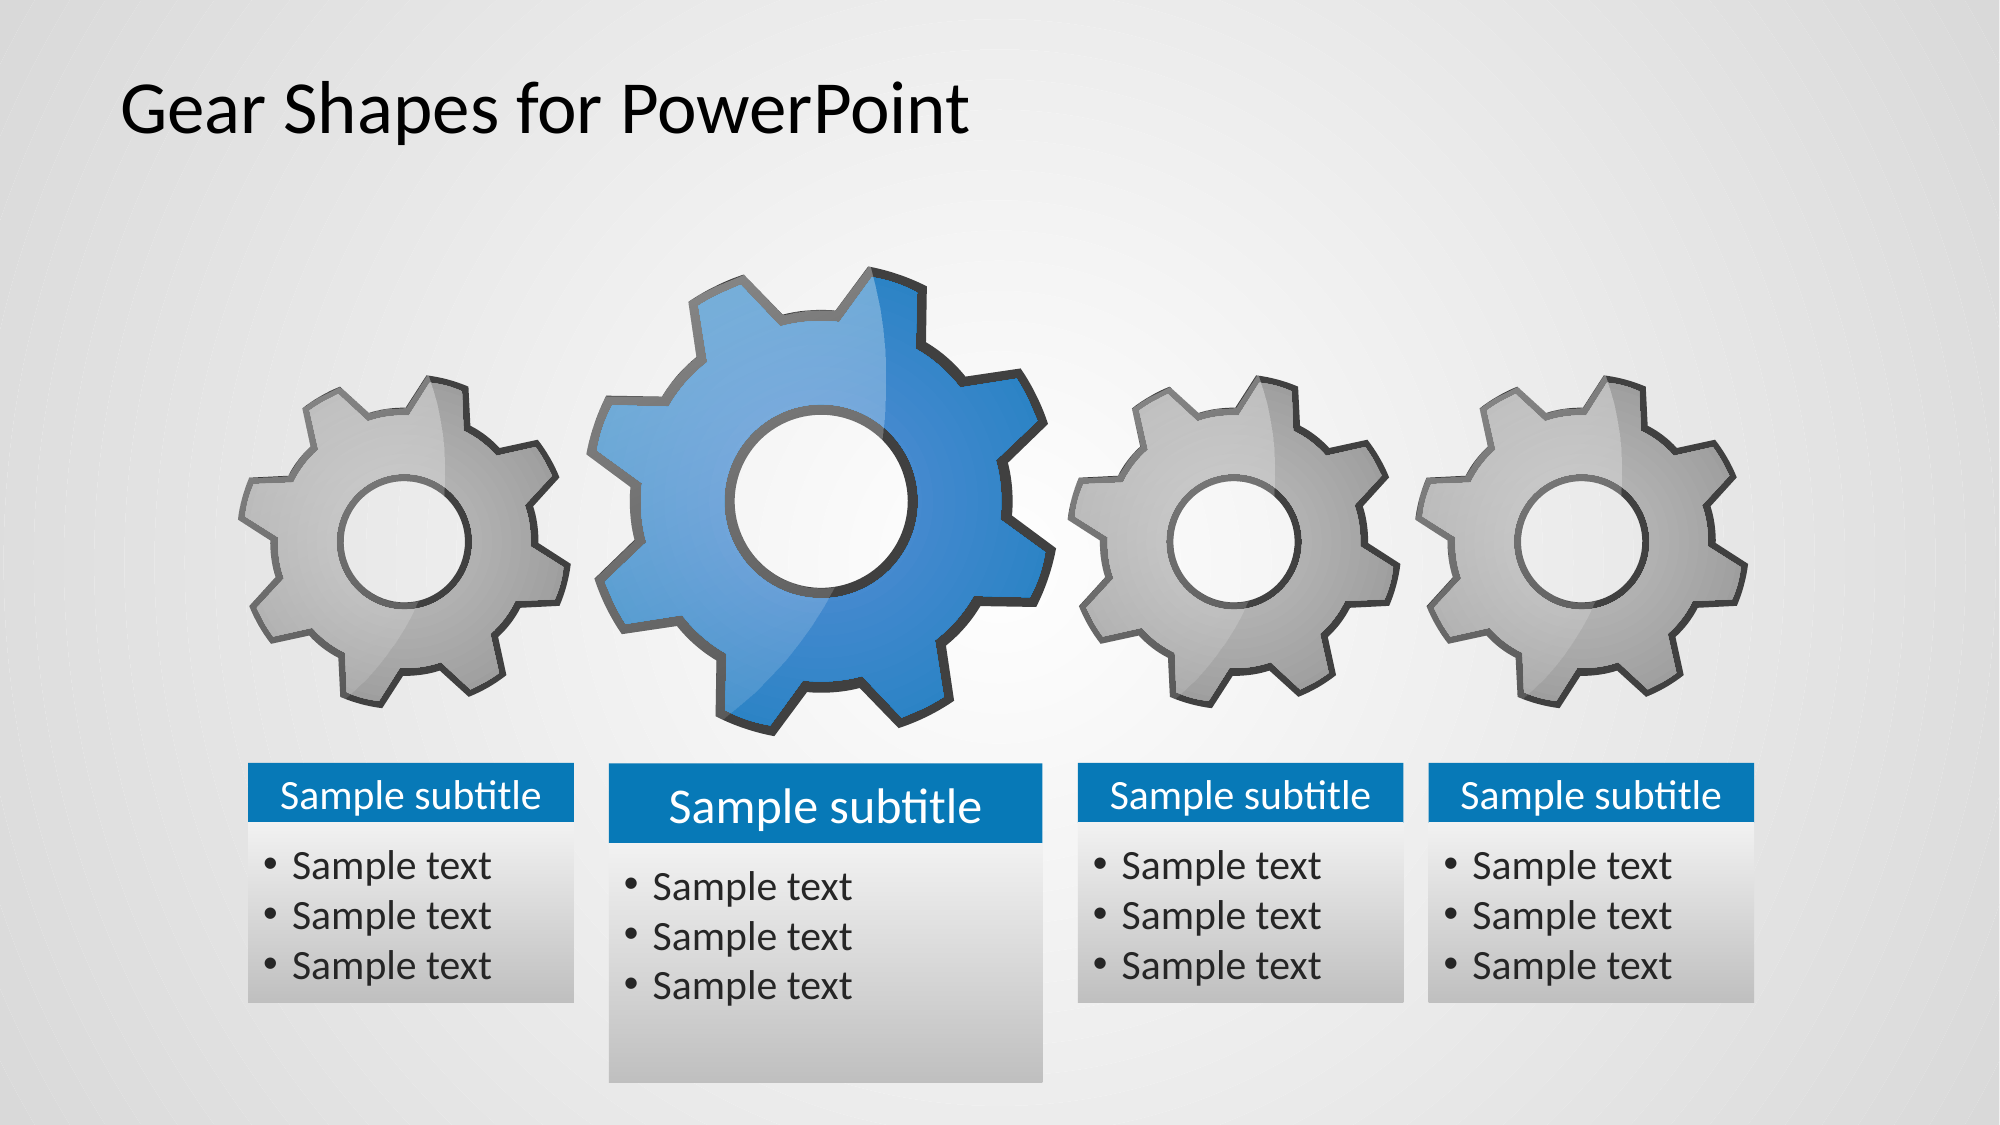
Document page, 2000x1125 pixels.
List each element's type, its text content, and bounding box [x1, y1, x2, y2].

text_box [1404, 374, 1750, 711]
title Gear Shapes for PowerPoint [99, 45, 1900, 162]
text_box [608, 763, 1043, 1084]
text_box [1428, 762, 1755, 1004]
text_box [227, 374, 573, 711]
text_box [1056, 374, 1402, 711]
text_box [1077, 762, 1404, 1004]
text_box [568, 261, 1062, 743]
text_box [247, 762, 575, 1004]
